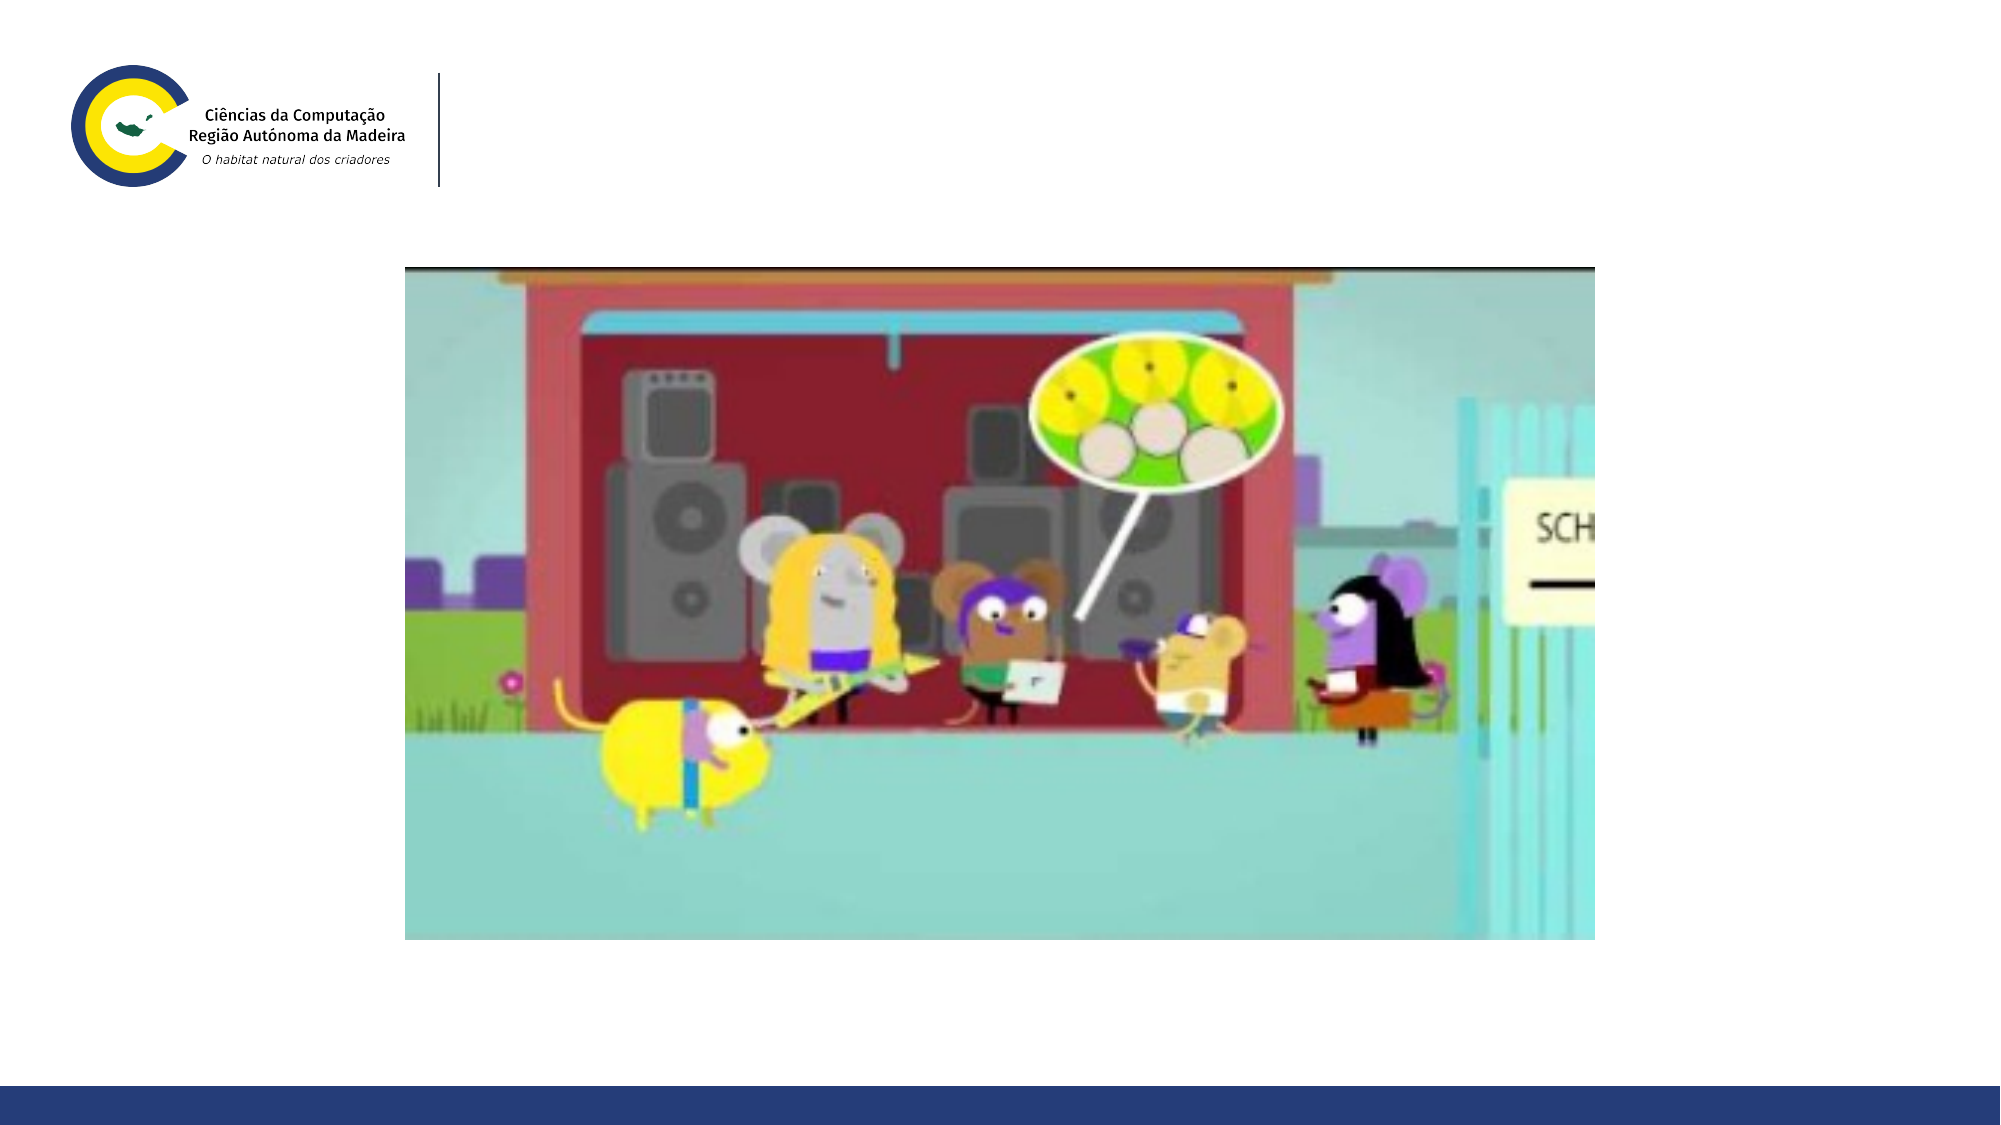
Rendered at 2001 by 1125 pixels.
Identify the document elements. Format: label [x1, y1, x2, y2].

text_box [71, 65, 440, 188]
text_box [404, 267, 1596, 941]
text_box [0, 1085, 2000, 1125]
